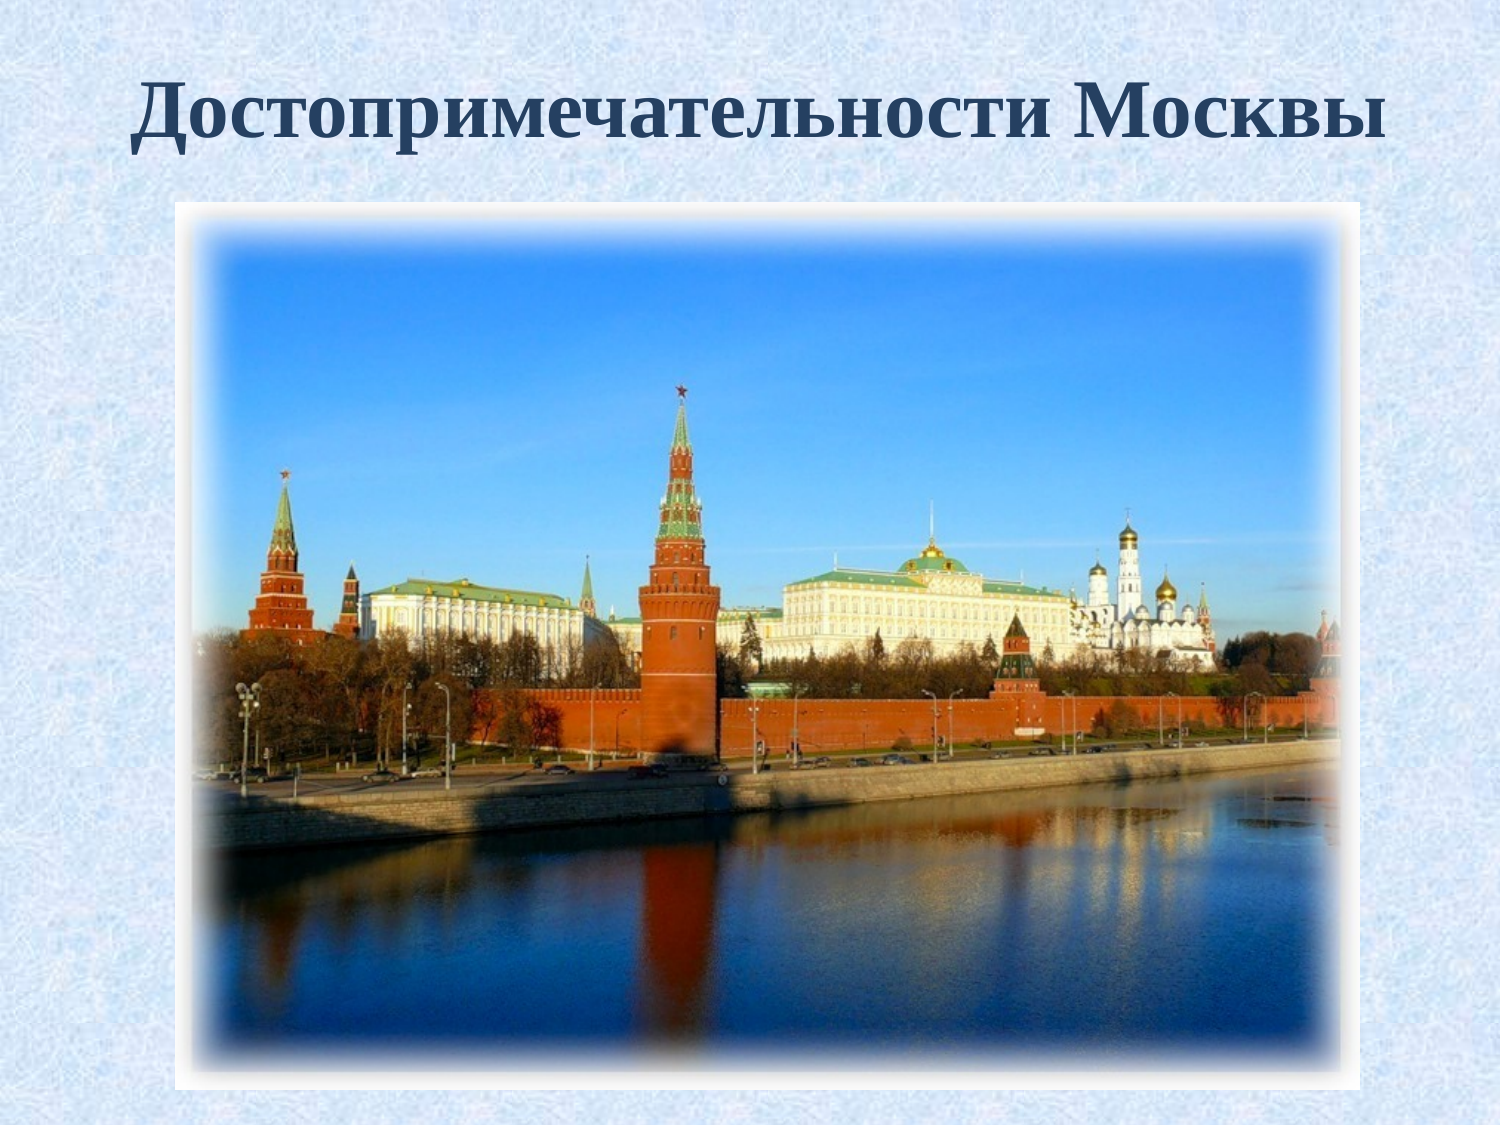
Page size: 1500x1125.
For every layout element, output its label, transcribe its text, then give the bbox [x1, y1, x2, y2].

picture [0, 0, 1500, 1125]
list Достопримечательности Москвы [46, 46, 1473, 191]
